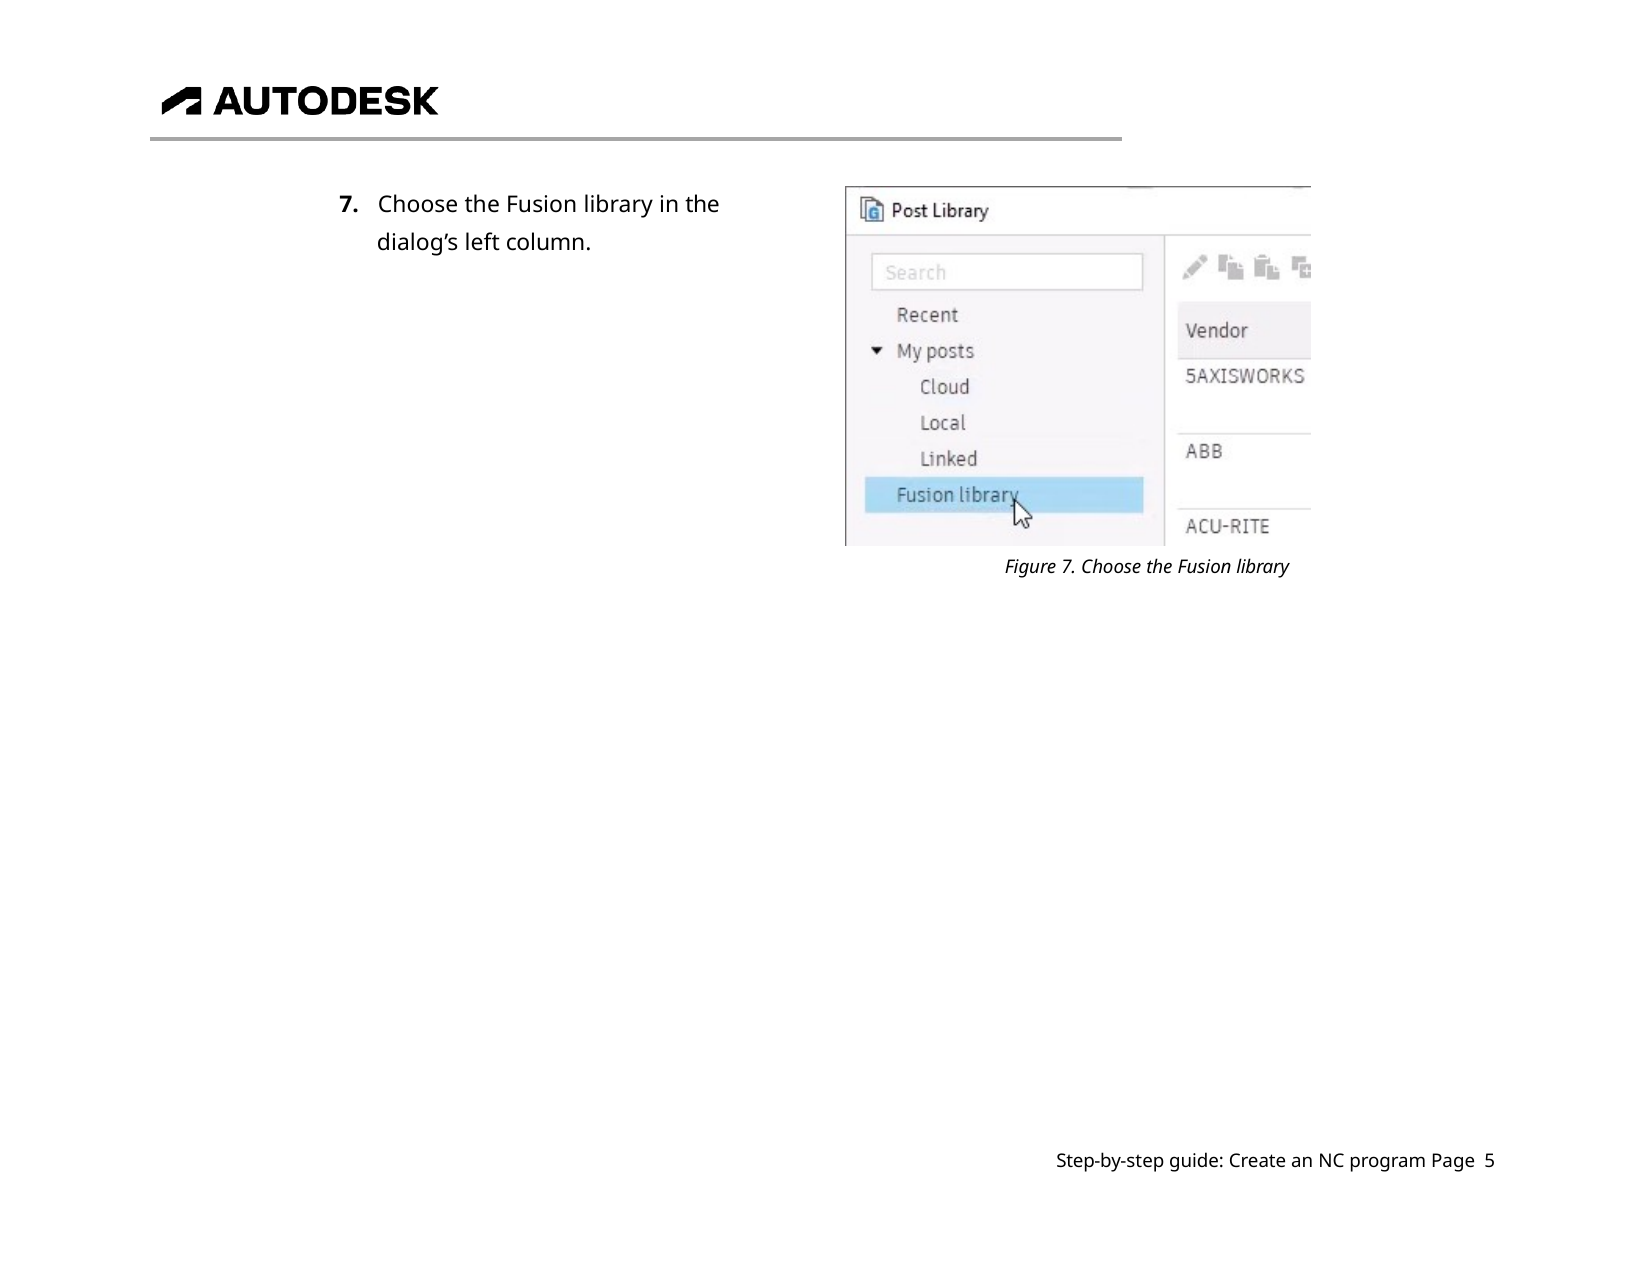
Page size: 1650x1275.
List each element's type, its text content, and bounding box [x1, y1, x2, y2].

slide_number Step-by-step guide: Create an NC program Page 3 [1054, 1145, 1509, 1275]
table_header 7. Choose the Fusion library in the dialog’s left column. [334, 187, 783, 592]
picture [161, 86, 439, 115]
picture [844, 186, 1311, 547]
table_header Figure 7. Choose the Fusion library [783, 187, 1316, 592]
